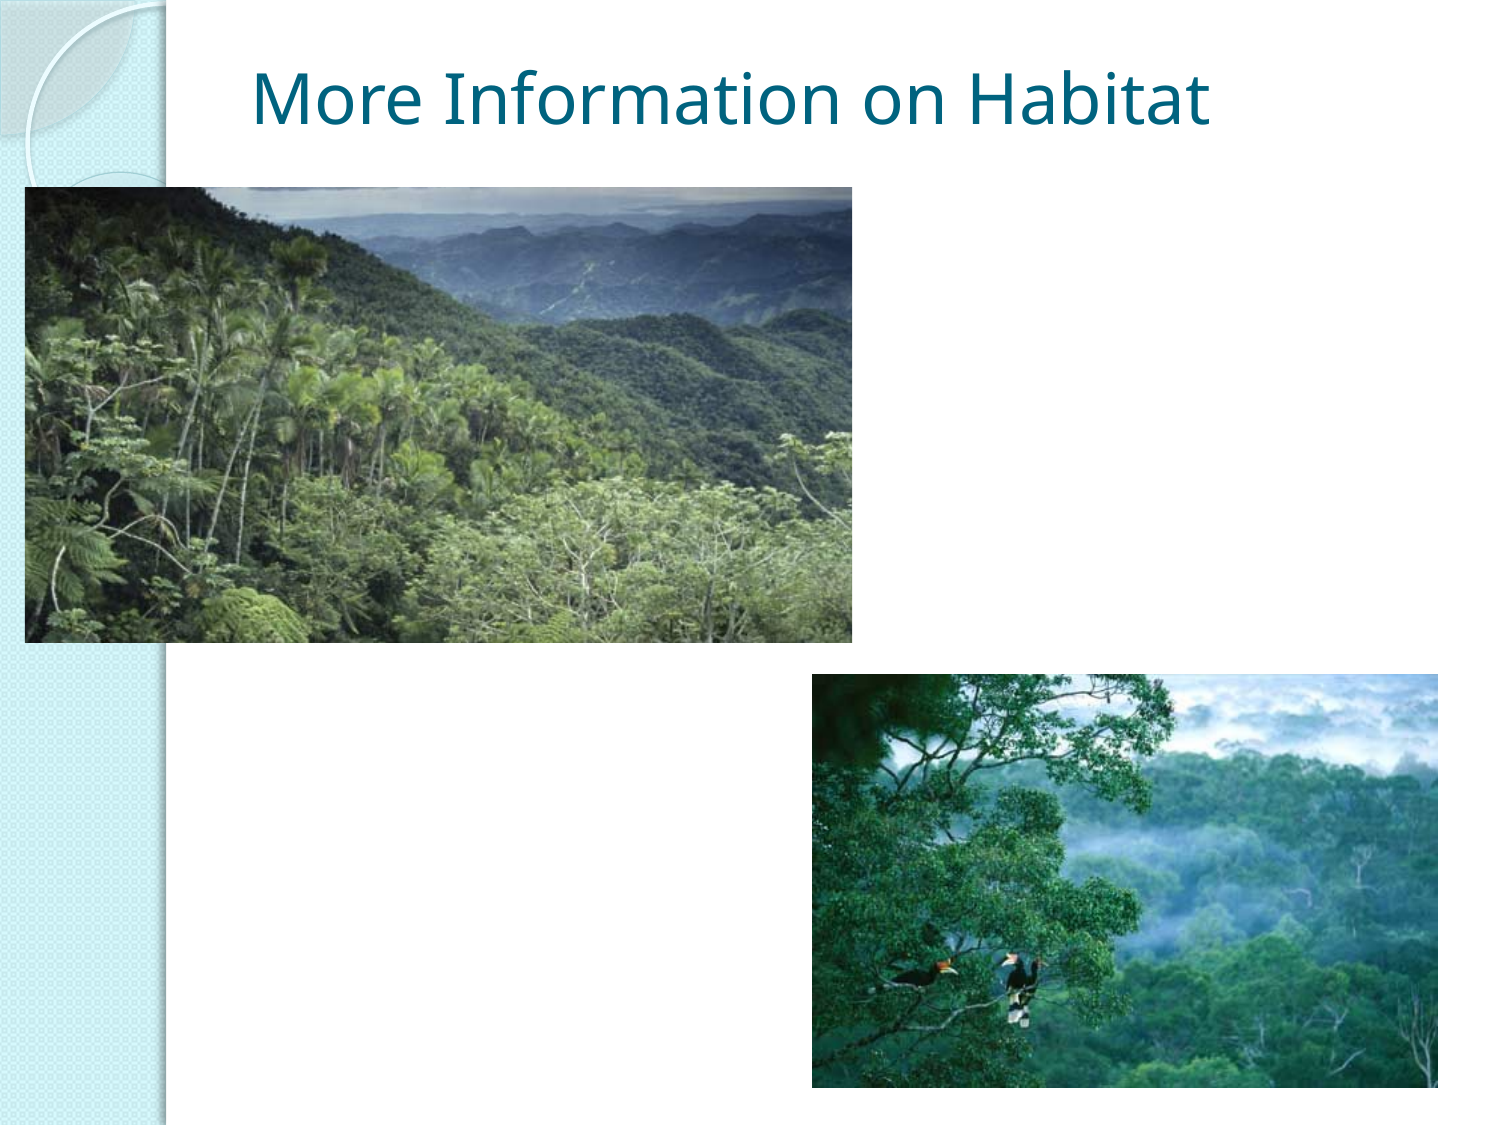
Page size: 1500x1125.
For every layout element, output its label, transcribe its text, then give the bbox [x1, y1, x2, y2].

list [24, 187, 853, 643]
title More Information on Habitat [235, 45, 1466, 233]
picture [812, 674, 1438, 1088]
